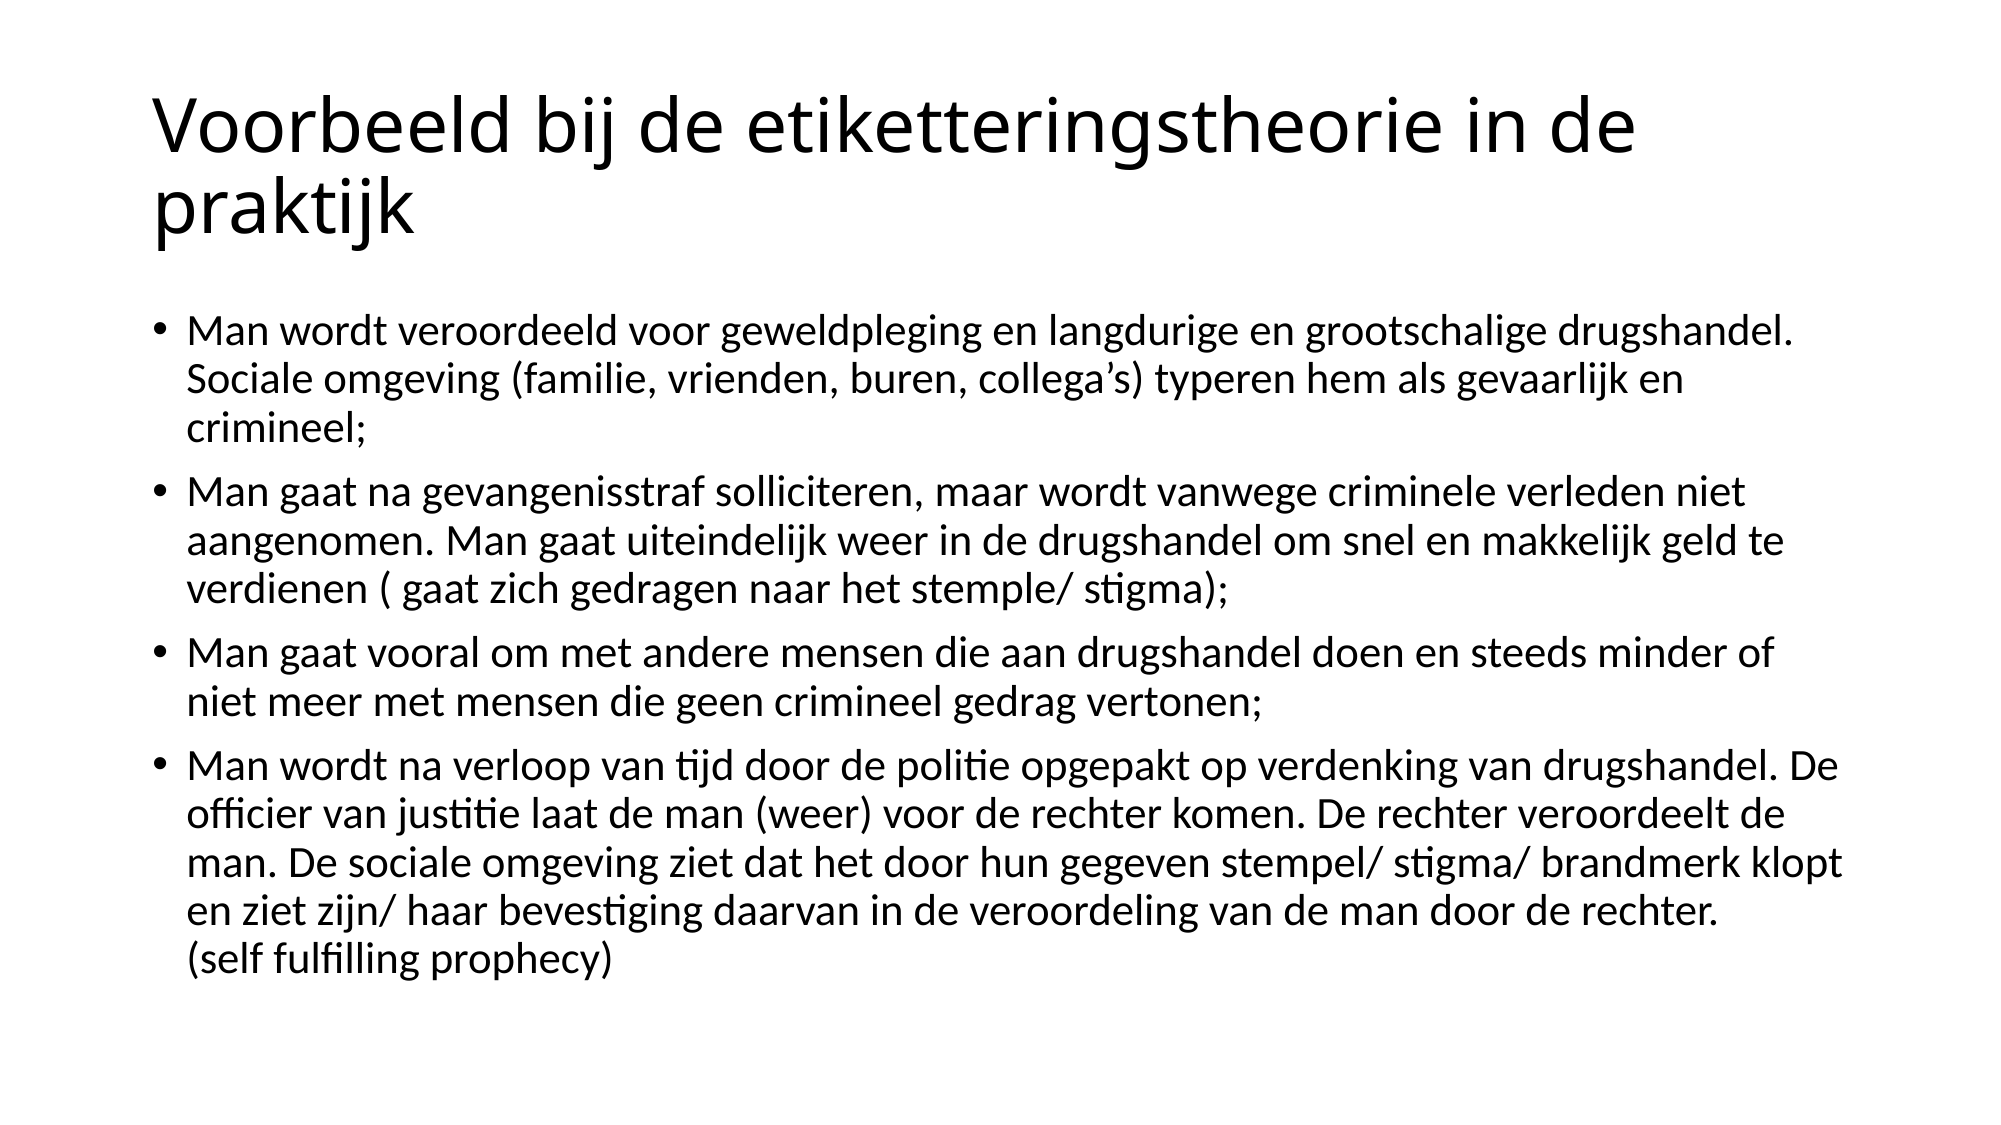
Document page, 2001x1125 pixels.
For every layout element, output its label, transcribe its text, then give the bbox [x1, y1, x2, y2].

title Voorbeeld bij de etiketteringstheorie in de praktijk [137, 59, 1863, 278]
list Man wordt veroordeeld voor geweldpleging en langdurige en grootschalige drugshandel. Sociale omgeving (familie, vrienden, buren, collega’s) typeren hem als gevaarlijk en crimineel; Man gaat na gevangenisstraf solliciteren, maar wordt vanwege criminele verleden niet aangenomen. Man gaat uiteindelijk weer in de drugshandel om snel en makkelijk geld te verdienen ( gaat zich gedragen naar het stemple/ stigma); Man gaat vooral om met andere mensen die aan drugshandel doen en steeds minder of niet meer met mensen die geen crimineel gedrag vertonen; Man wordt na verloop van tijd door de politie opgepakt op verdenking van drugshandel. De officier van justitie laat de man (weer) voor de rechter komen. De rechter veroordeelt de man. De sociale omgeving ziet dat het door hun gegeven stempel/ stigma/ brandmerk klopt en ziet zijn/ haar bevestiging daarvan in de veroordeling van de man door de rechter. (self fulfilling prophecy) [137, 299, 1863, 1014]
